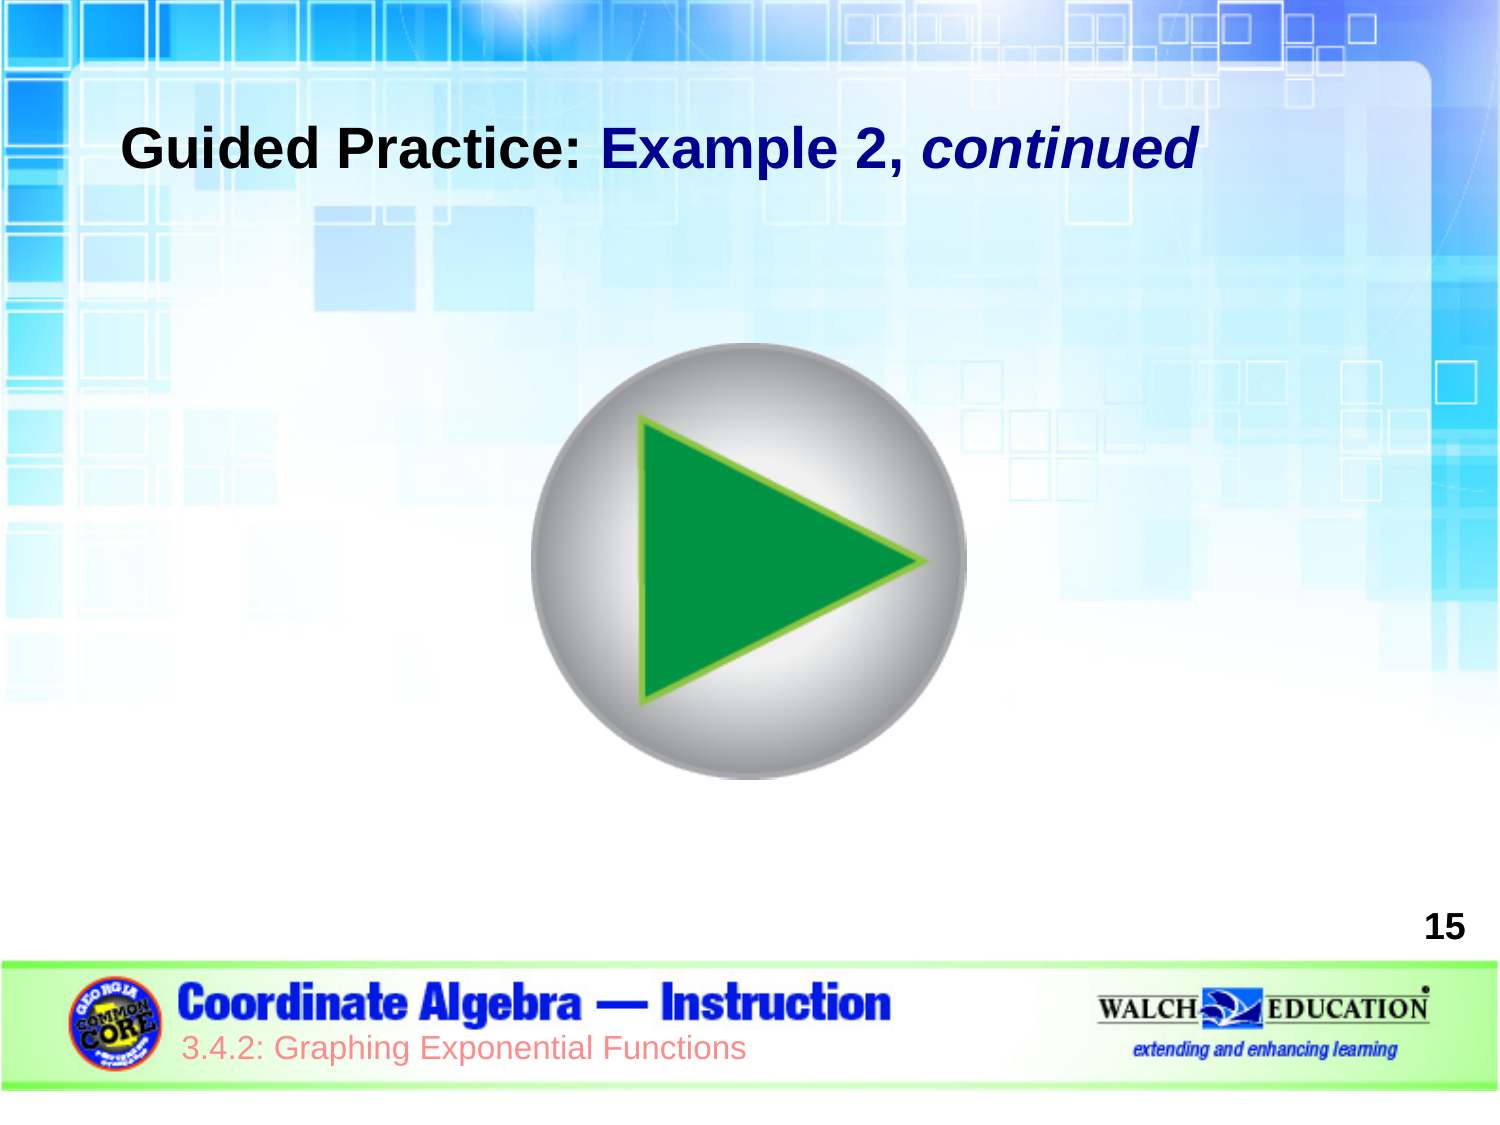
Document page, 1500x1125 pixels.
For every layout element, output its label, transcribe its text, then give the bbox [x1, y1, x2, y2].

footer 3.4.2: Graphing Exponential Functions [166, 1024, 1080, 1069]
picture [1, 0, 1500, 1091]
text_box 15 [1361, 901, 1481, 949]
text_box Guided Practice: Example 2, continued [105, 103, 1394, 925]
text_box [164, 1020, 1072, 1064]
